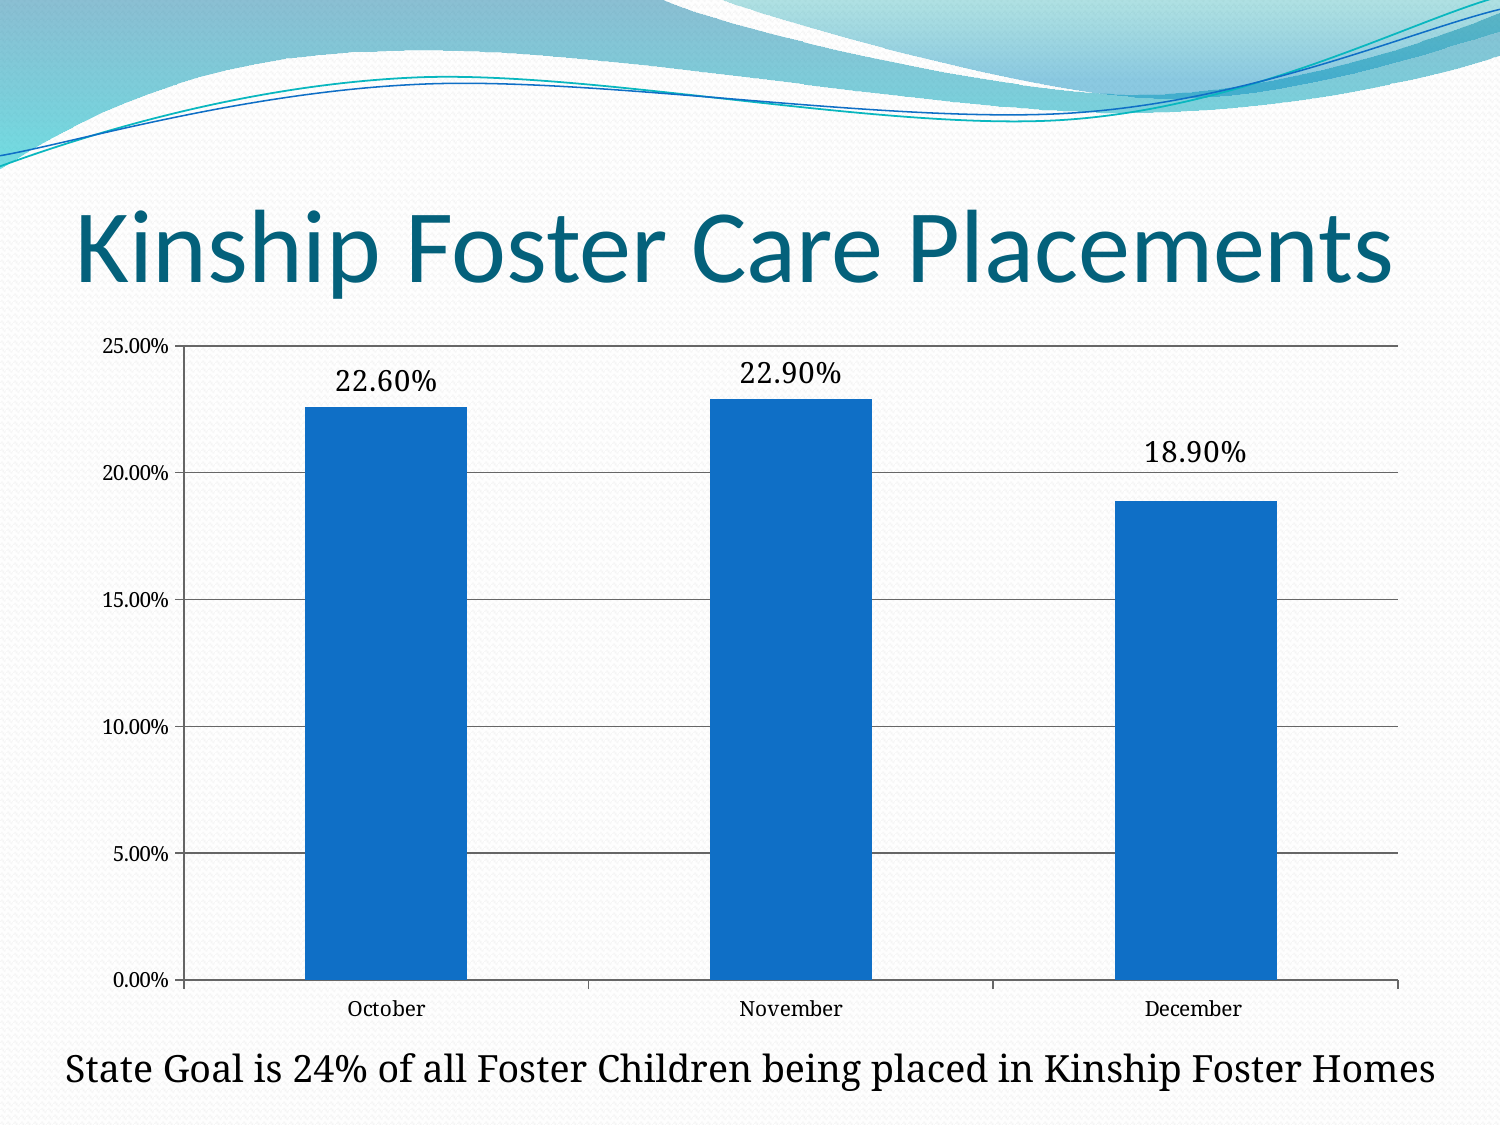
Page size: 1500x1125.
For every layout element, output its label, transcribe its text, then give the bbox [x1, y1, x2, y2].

text_box State Goal is 24% of all Foster Children being placed in Kinship Foster Homes [49, 1037, 1463, 1098]
title Kinship Foster Care Placements [75, 115, 1425, 303]
chart [74, 317, 1426, 1038]
